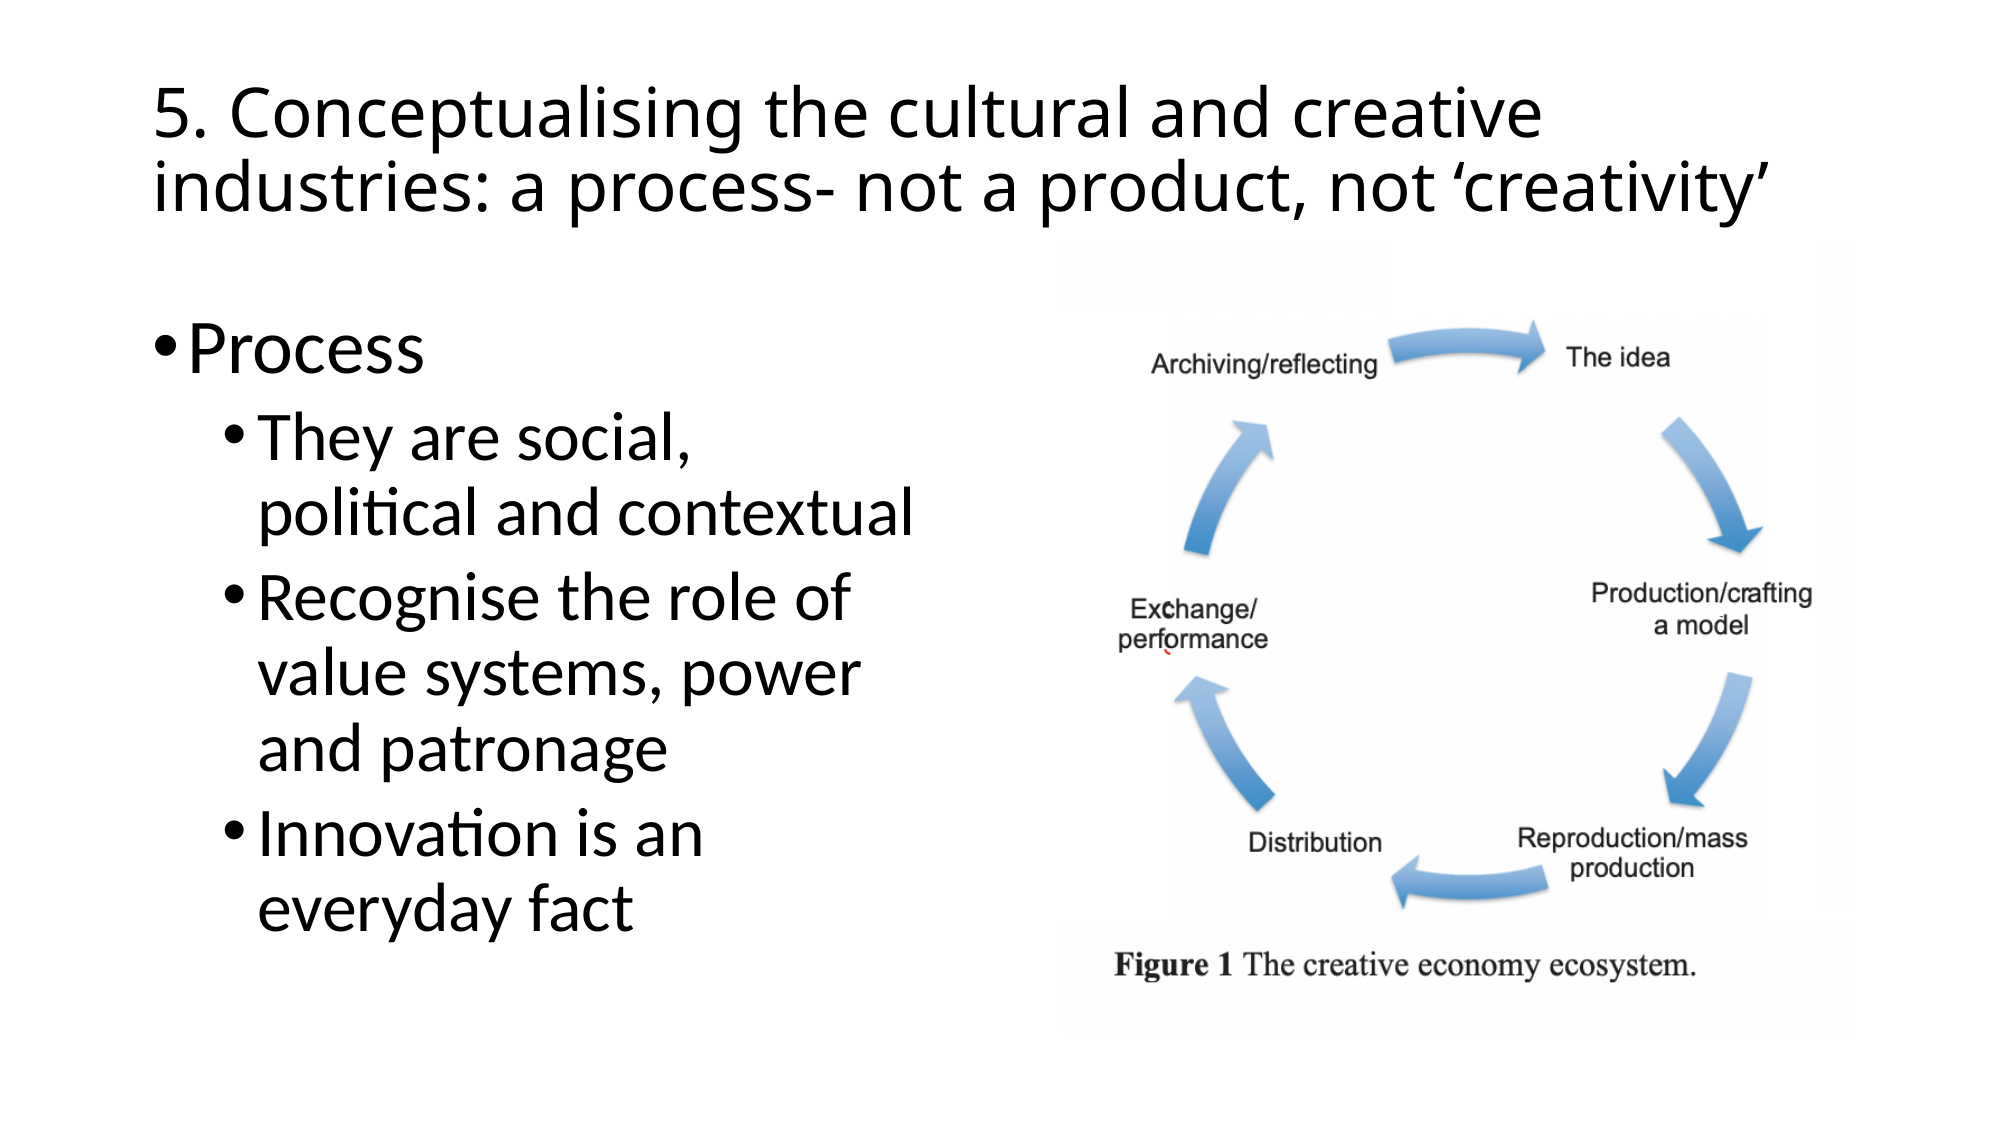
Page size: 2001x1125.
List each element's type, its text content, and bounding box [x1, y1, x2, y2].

list Process They are social, political and contextual Recognise the role of value systems, power and patronage Innovation is an everyday fact [137, 299, 934, 1014]
picture [1063, 243, 1853, 1035]
title 5. Conceptualising the cultural and creative industries: a process- not a product, not ‘creativity’ [137, 59, 1869, 244]
